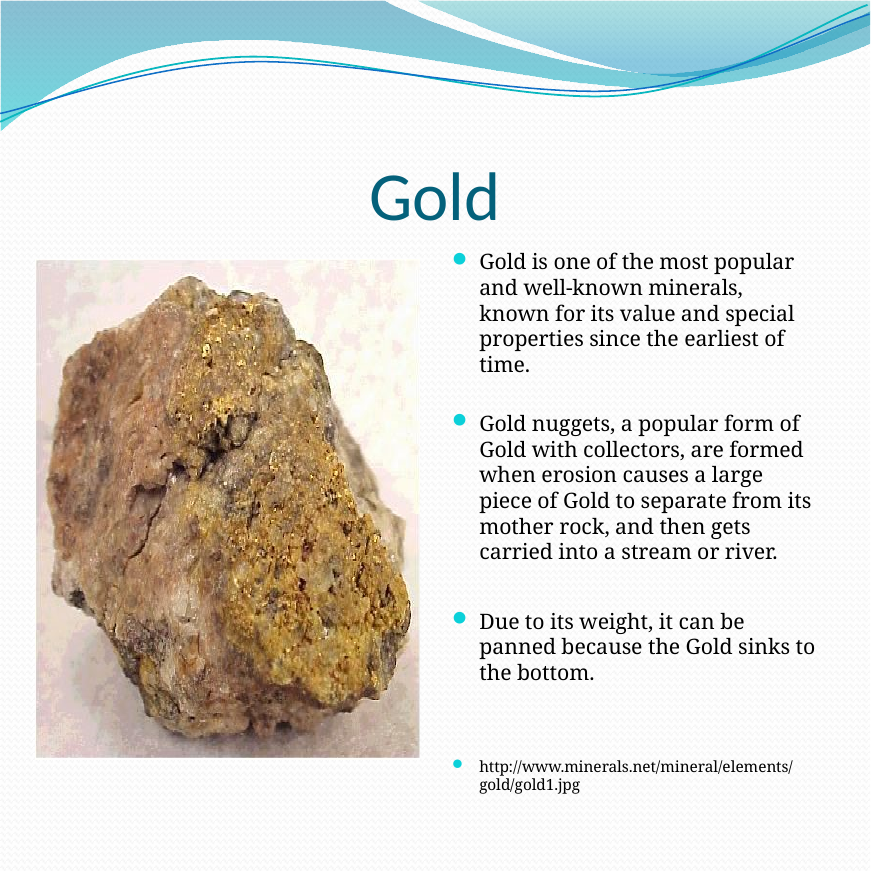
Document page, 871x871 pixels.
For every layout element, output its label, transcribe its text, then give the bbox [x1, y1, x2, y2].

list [34, 259, 420, 761]
title Gold [43, 89, 827, 235]
list Gold is one of the most popular and well-known minerals, known for its value and special properties since the earliest of time. Gold nuggets, a popular form of Gold with collectors, are formed when erosion causes a large piece of Gold to separate from its mother rock, and then gets carried into a stream or river. Due to its weight, it can be panned because the Gold sinks to the bottom. http://www.minerals.net/mineral/elements/gold/gold1.jpg [442, 243, 827, 807]
